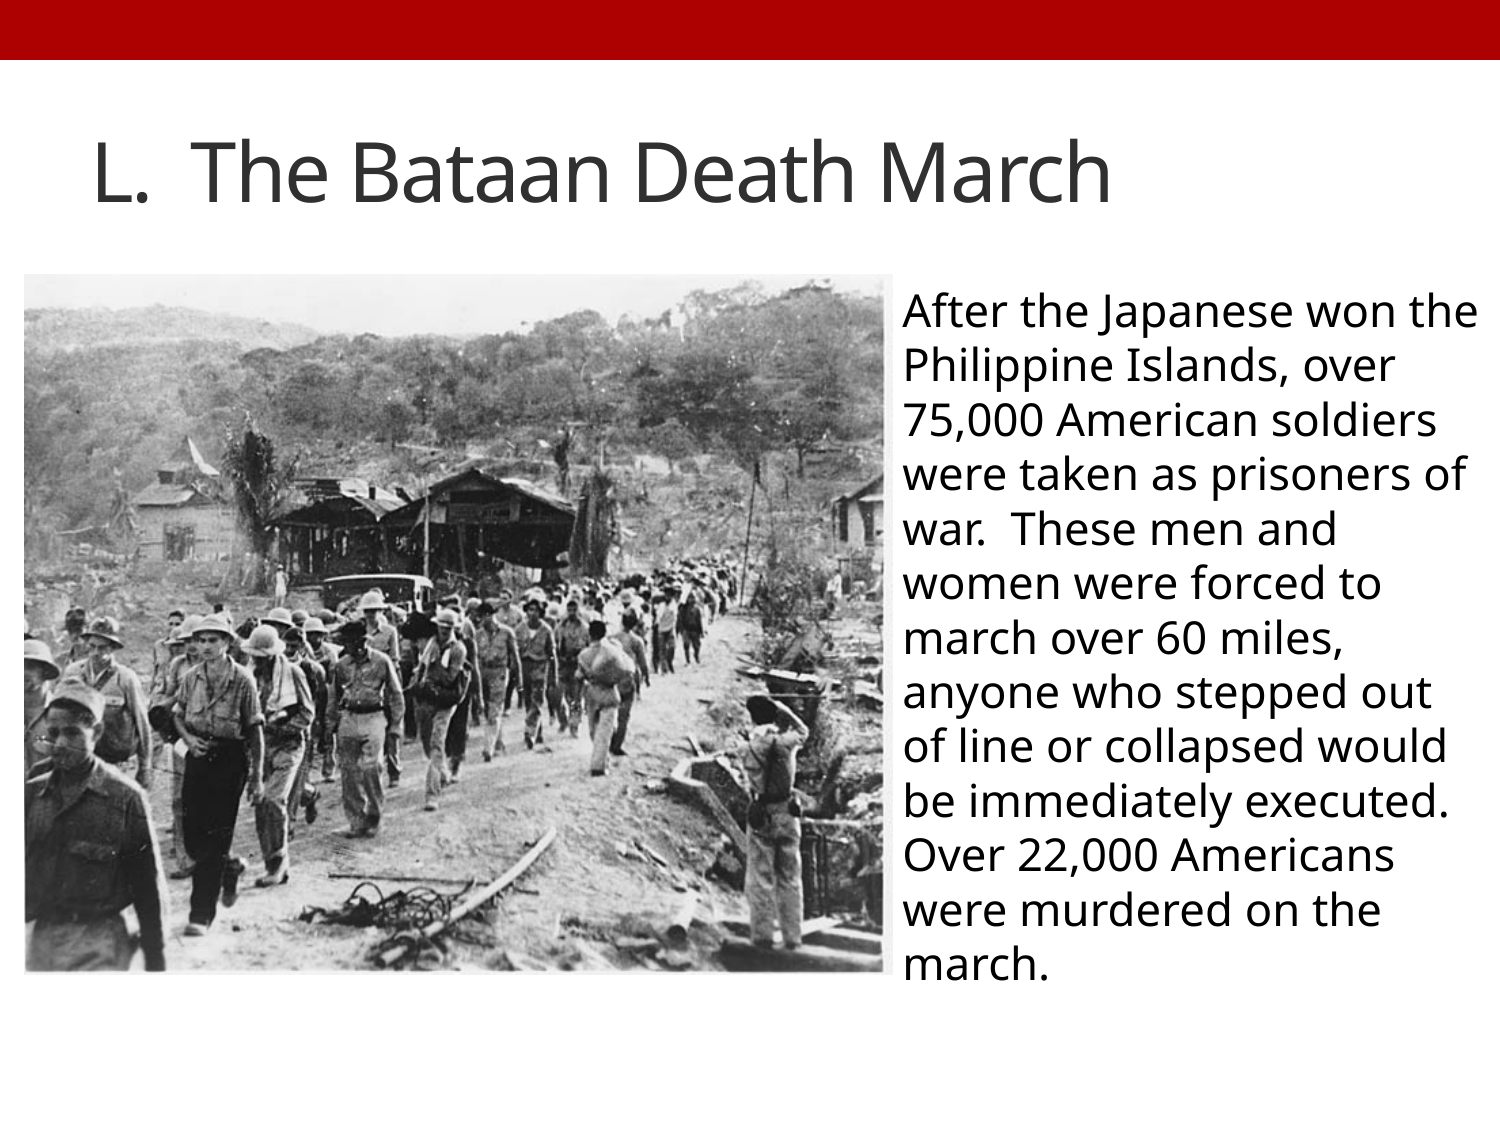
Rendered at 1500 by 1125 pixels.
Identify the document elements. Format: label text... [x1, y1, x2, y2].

title L. The Bataan Death March [75, 87, 1425, 250]
list After the Japanese won the Philippine Islands, over 75,000 American soldiers were taken as prisoners of war. These men and women were forced to march over 60 miles, anyone who stepped out of line or collapsed would be immediately executed. Over 22,000 Americans were murdered on the march. [887, 274, 1500, 1050]
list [24, 274, 893, 976]
